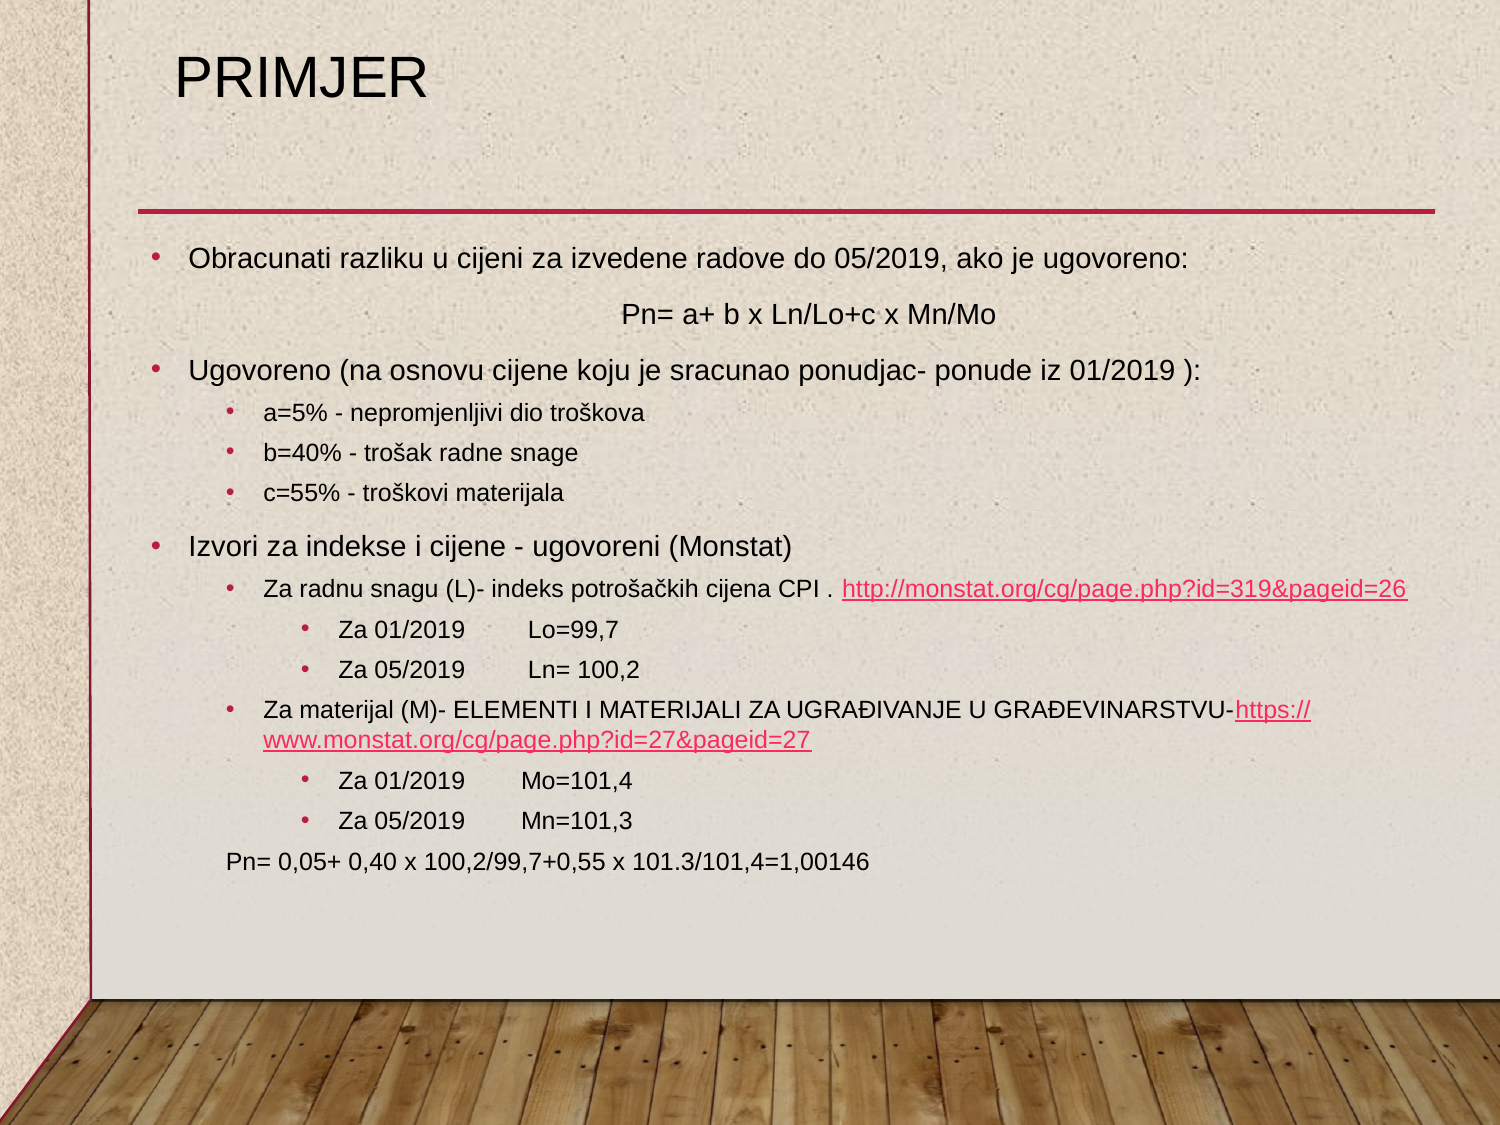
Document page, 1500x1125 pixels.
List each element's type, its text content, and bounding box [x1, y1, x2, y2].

title PRIMJER [159, 32, 1412, 205]
list Obracunati razliku u cijeni za izvedene radove do 05/2019, ako je ugovoreno: Pn= a+ b x Ln/Lo+c x Mn/Mo Ugovoreno (na osnovu cijene koju je sracunao ponudjac- ponude iz 01/2019 ): a=5% - nepromjenljivi dio troškova b=40% - trošak radne snage c=55% - troškovi materijala Izvori za indekse i cijene - ugovoreni (Monstat) Za radnu snagu (L)- indeks potrošačkih cijena CPI . http://monstat.org/cg/page.php?id=319&pageid=26 Za 01/2019 Lo=99,7 Za 05/2019 Ln= 100,2 Za materijal (M)- ELEMENTI I MATERIJALI ZA UGRAĐIVANJE U GRAĐEVINARSTVU-https://www.monstat.org/cg/page.php?id=27&pageid=27 Za 01/2019 Mo=101,4 Za 05/2019 Mn=101,3 Pn= 0,05+ 0,40 x 100,2/99,7+0,55 x 101.3/101,4=1,00146 [135, 231, 1483, 976]
picture [0, 999, 1500, 1125]
picture [91, 0, 1500, 395]
